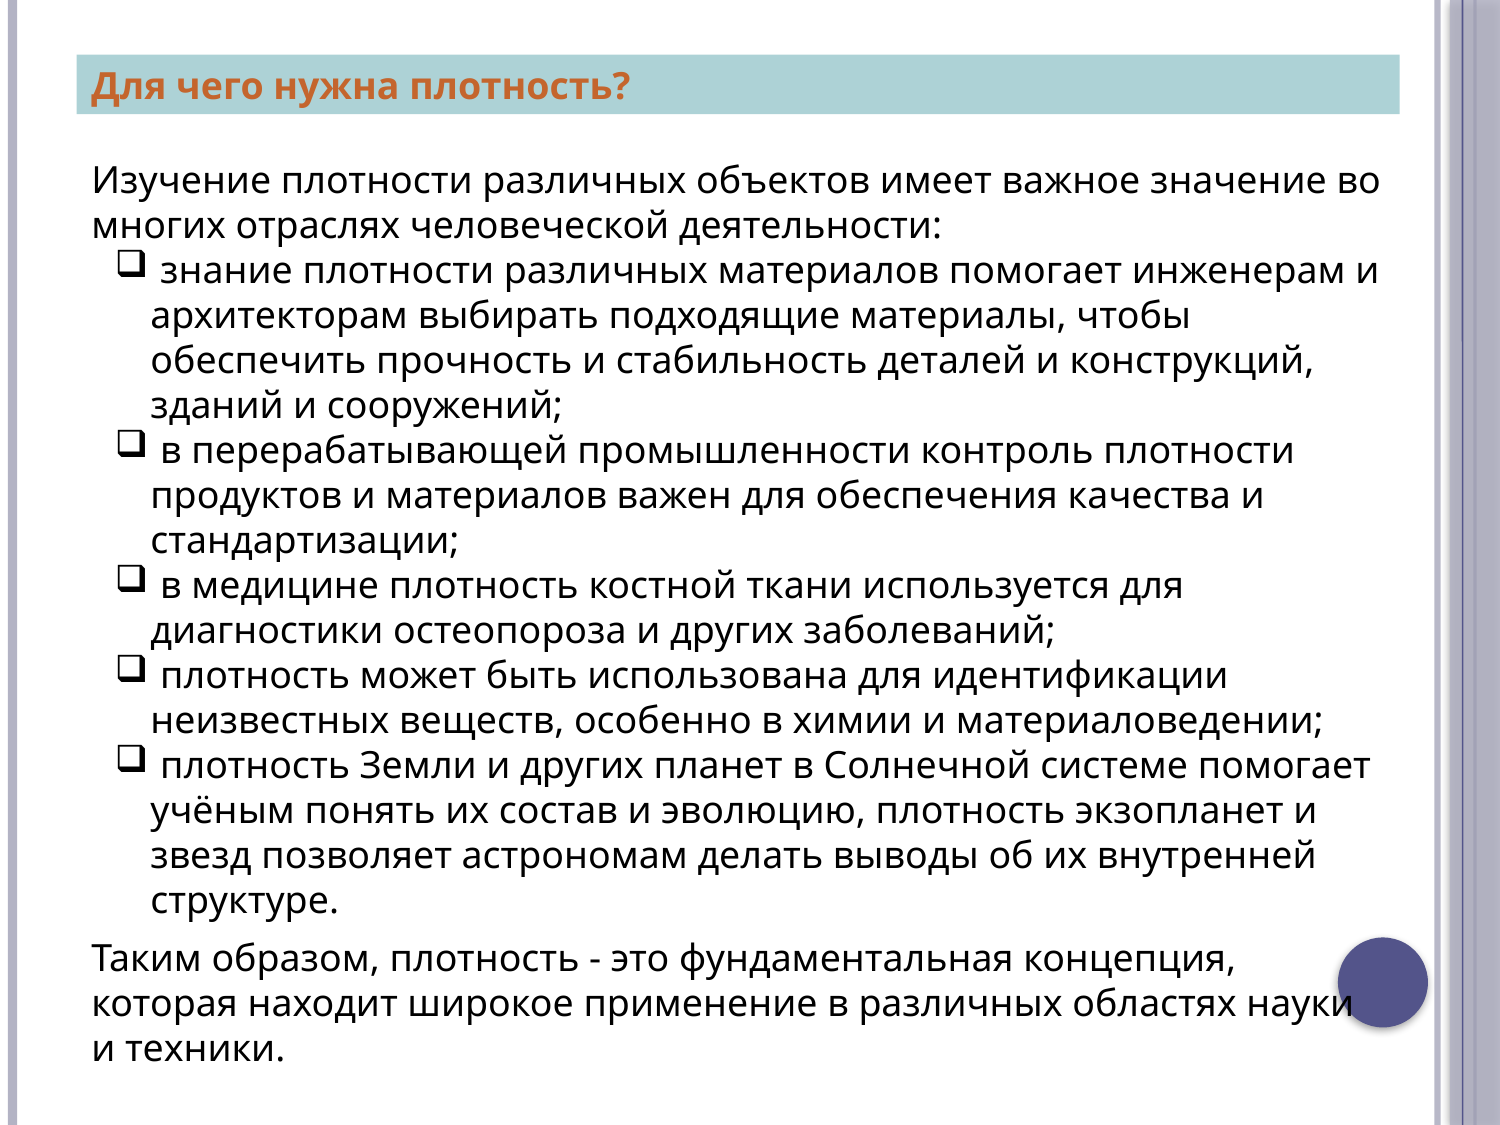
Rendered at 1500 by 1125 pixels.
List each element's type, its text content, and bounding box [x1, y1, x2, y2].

text_box Для чего нужна плотность? [76, 54, 1400, 115]
text_box Изучение плотности различных объектов имеет важное значение во многих отраслях человеческой деятельности: знание плотности различных материалов помогает инженерам и архитекторам выбирать подходящие материалы, чтобы обеспечить прочность и стабильность деталей и конструкций, зданий и сооружений; в перерабатывающей промышленности контроль плотности продуктов и материалов важен для обеспечения качества и стандартизации; в медицине плотность костной ткани используется для диагностики остеопороза и других заболеваний; плотность может быть использована для идентификации неизвестных веществ, особенно в химии и материаловедении; плотность Земли и других планет в Солнечной системе помогает учёным понять их состав и эволюцию, плотность экзопланет и звезд позволяет астрономам делать выводы об их внутренней структуре. Таким образом, плотность - это фундаментальная концепция, которая находит широкое применение в различных областях науки и техники. [76, 148, 1400, 1077]
